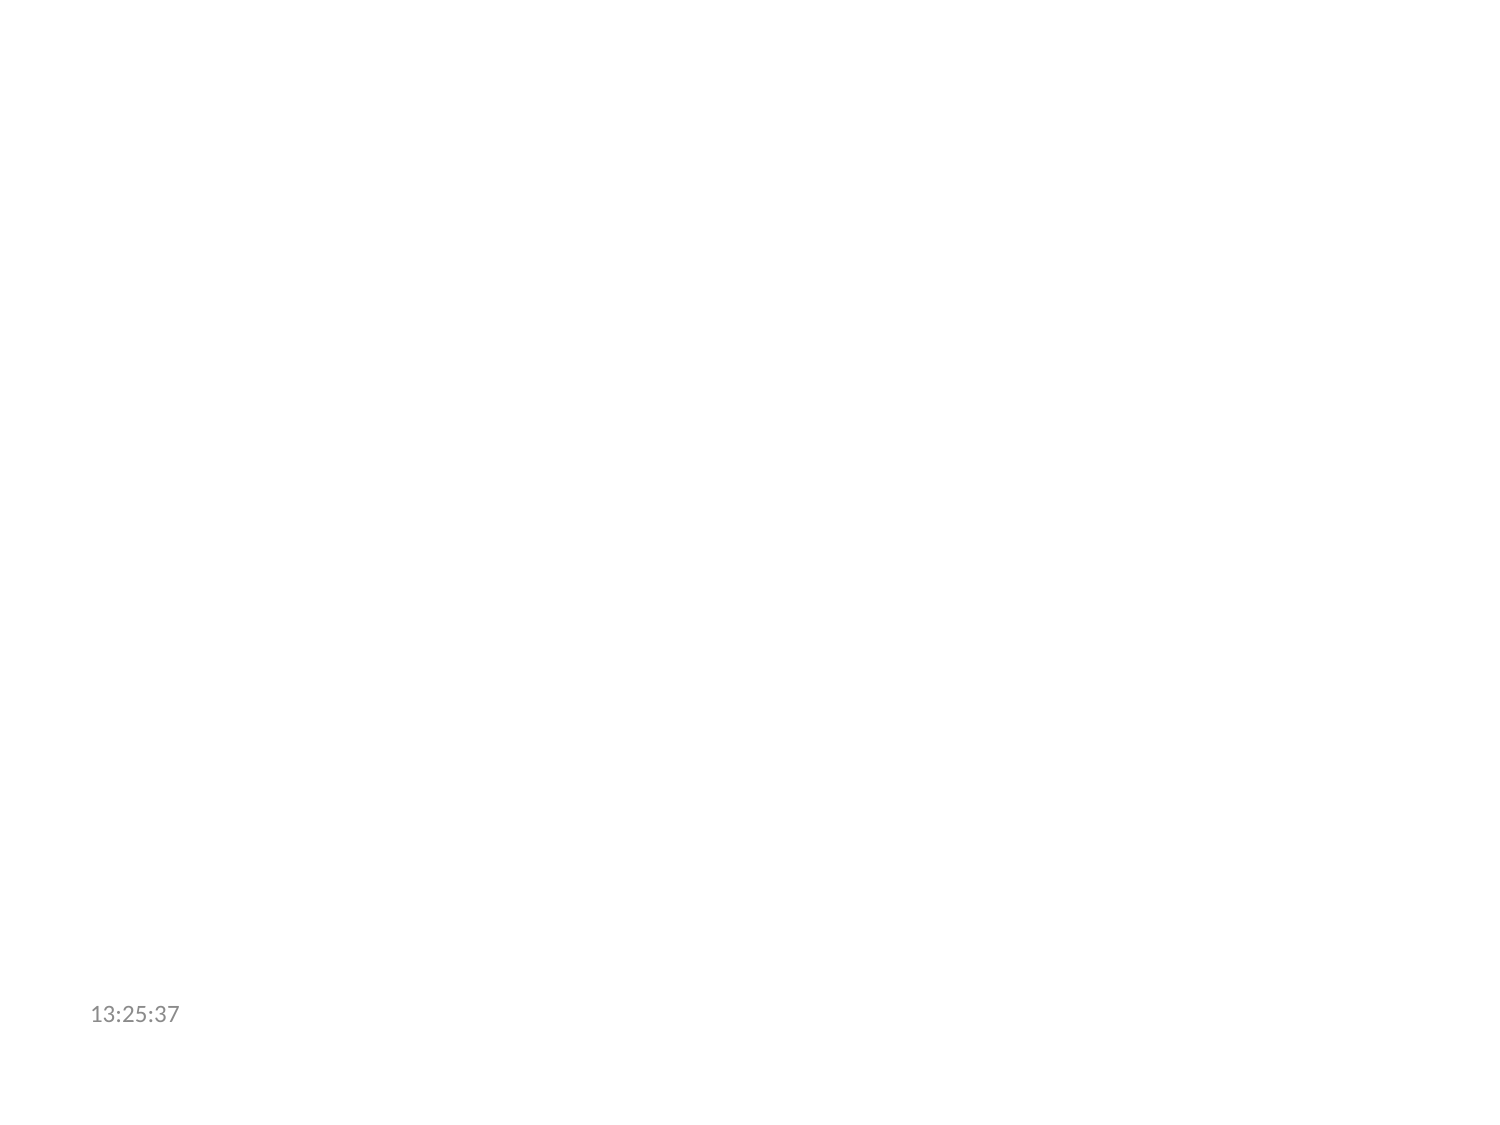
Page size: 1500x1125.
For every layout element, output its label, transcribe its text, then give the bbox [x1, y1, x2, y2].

text_box 15:35:09 [75, 982, 425, 1043]
